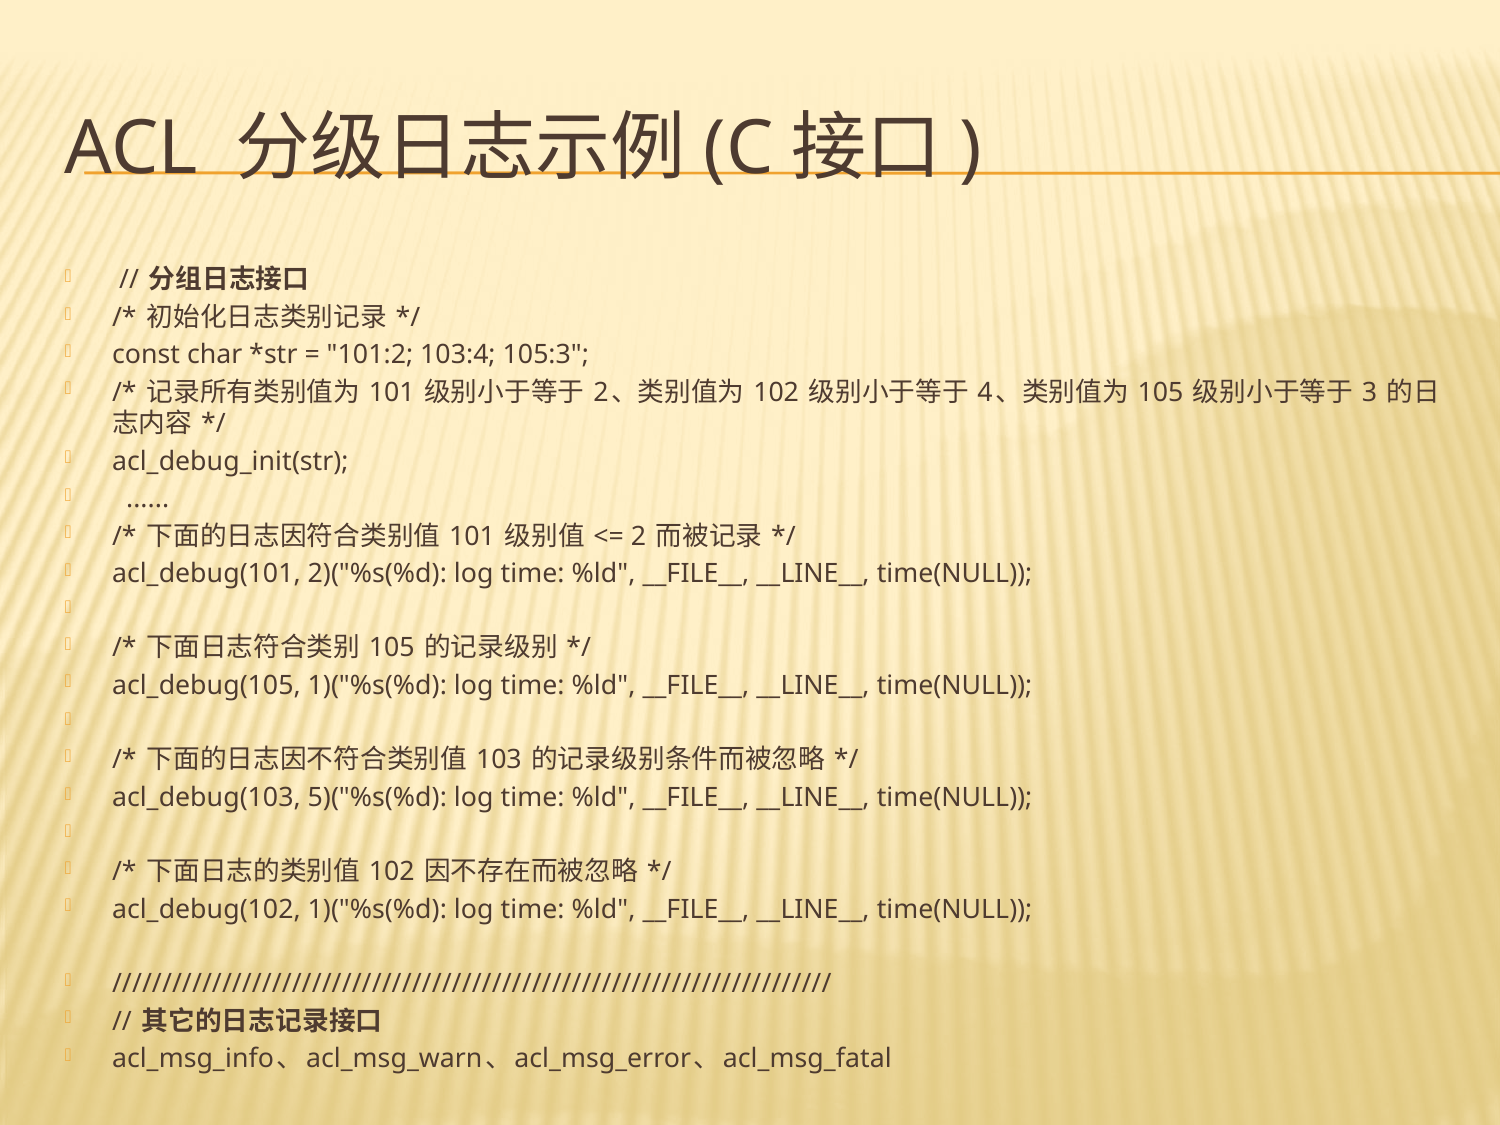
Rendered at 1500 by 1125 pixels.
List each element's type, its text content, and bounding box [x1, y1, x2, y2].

list // 分组日志接口 /* 初始化日志类别记录 */ const char *str = "101:2; 103:4; 105:3"; /* 记录所有类别值为 101 级别小于等于 2、类别值为 102 级别小于等于 4、类别值为 105 级别小于等于 3 的日志内容 */ acl_debug_init(str); ...... /* 下面的日志因符合类别值 101 级别值 <= 2 而被记录 */ acl_debug(101, 2)("%s(%d): log time: %ld", __FILE__, __LINE__, time(NULL)); /* 下面日志符合类别 105 的记录级别 */ acl_debug(105, 1)("%s(%d): log time: %ld", __FILE__, __LINE__, time(NULL)); /* 下面的日志因不符合类别值 103 的记录级别条件而被忽略 */ acl_debug(103, 5)("%s(%d): log time: %ld", __FILE__, __LINE__, time(NULL)); /* 下面日志的类别值 102 因不存在而被忽略 */ acl_debug(102, 1)("%s(%d): log time: %ld", __FILE__, __LINE__, time(NULL)); //////////////////////////////////////////////////////////////////////// // 其它的日志记录接口 acl_msg_info、acl_msg_warn、acl_msg_error、acl_msg_fatal [50, 254, 1475, 1083]
title ACL 分级日志示例(C接口) [50, 75, 1475, 213]
